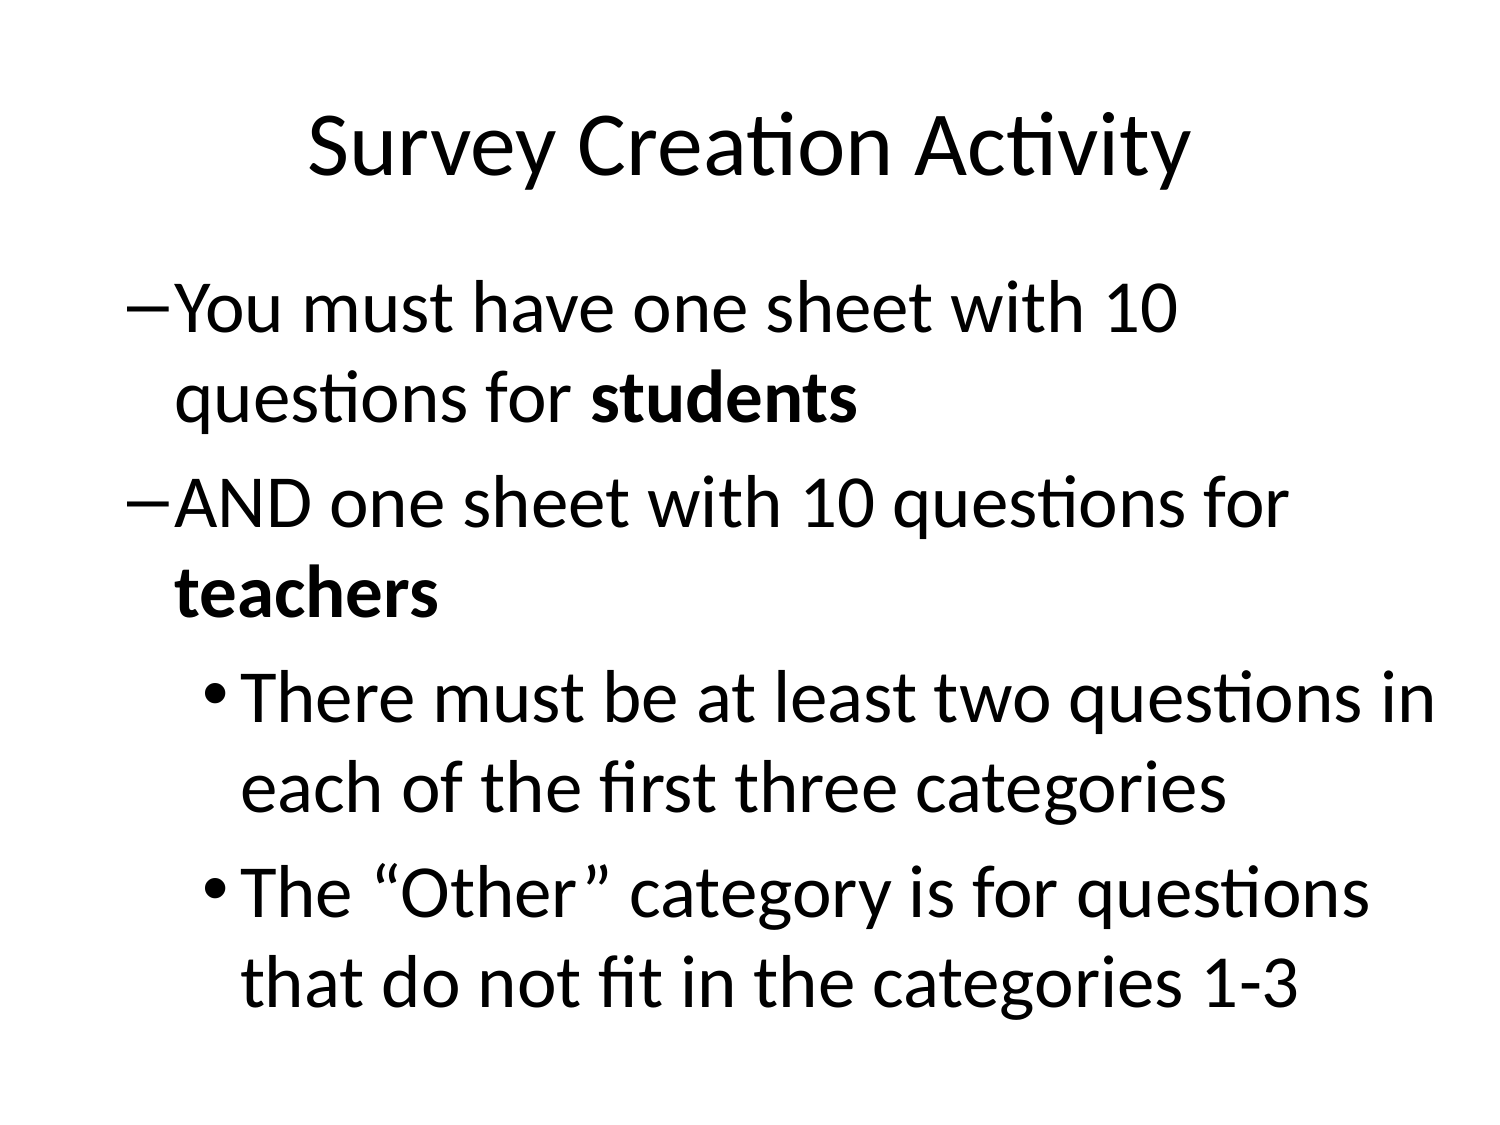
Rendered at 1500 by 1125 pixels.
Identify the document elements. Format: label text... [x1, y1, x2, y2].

title Survey Creation Activity [75, 45, 1425, 233]
list You must have one sheet with 10 questions for students AND one sheet with 10 questions for teachers There must be at least two questions in each of the first three categories The “Other” category is for questions that do not fit in the categories 1-3 [37, 249, 1463, 993]
